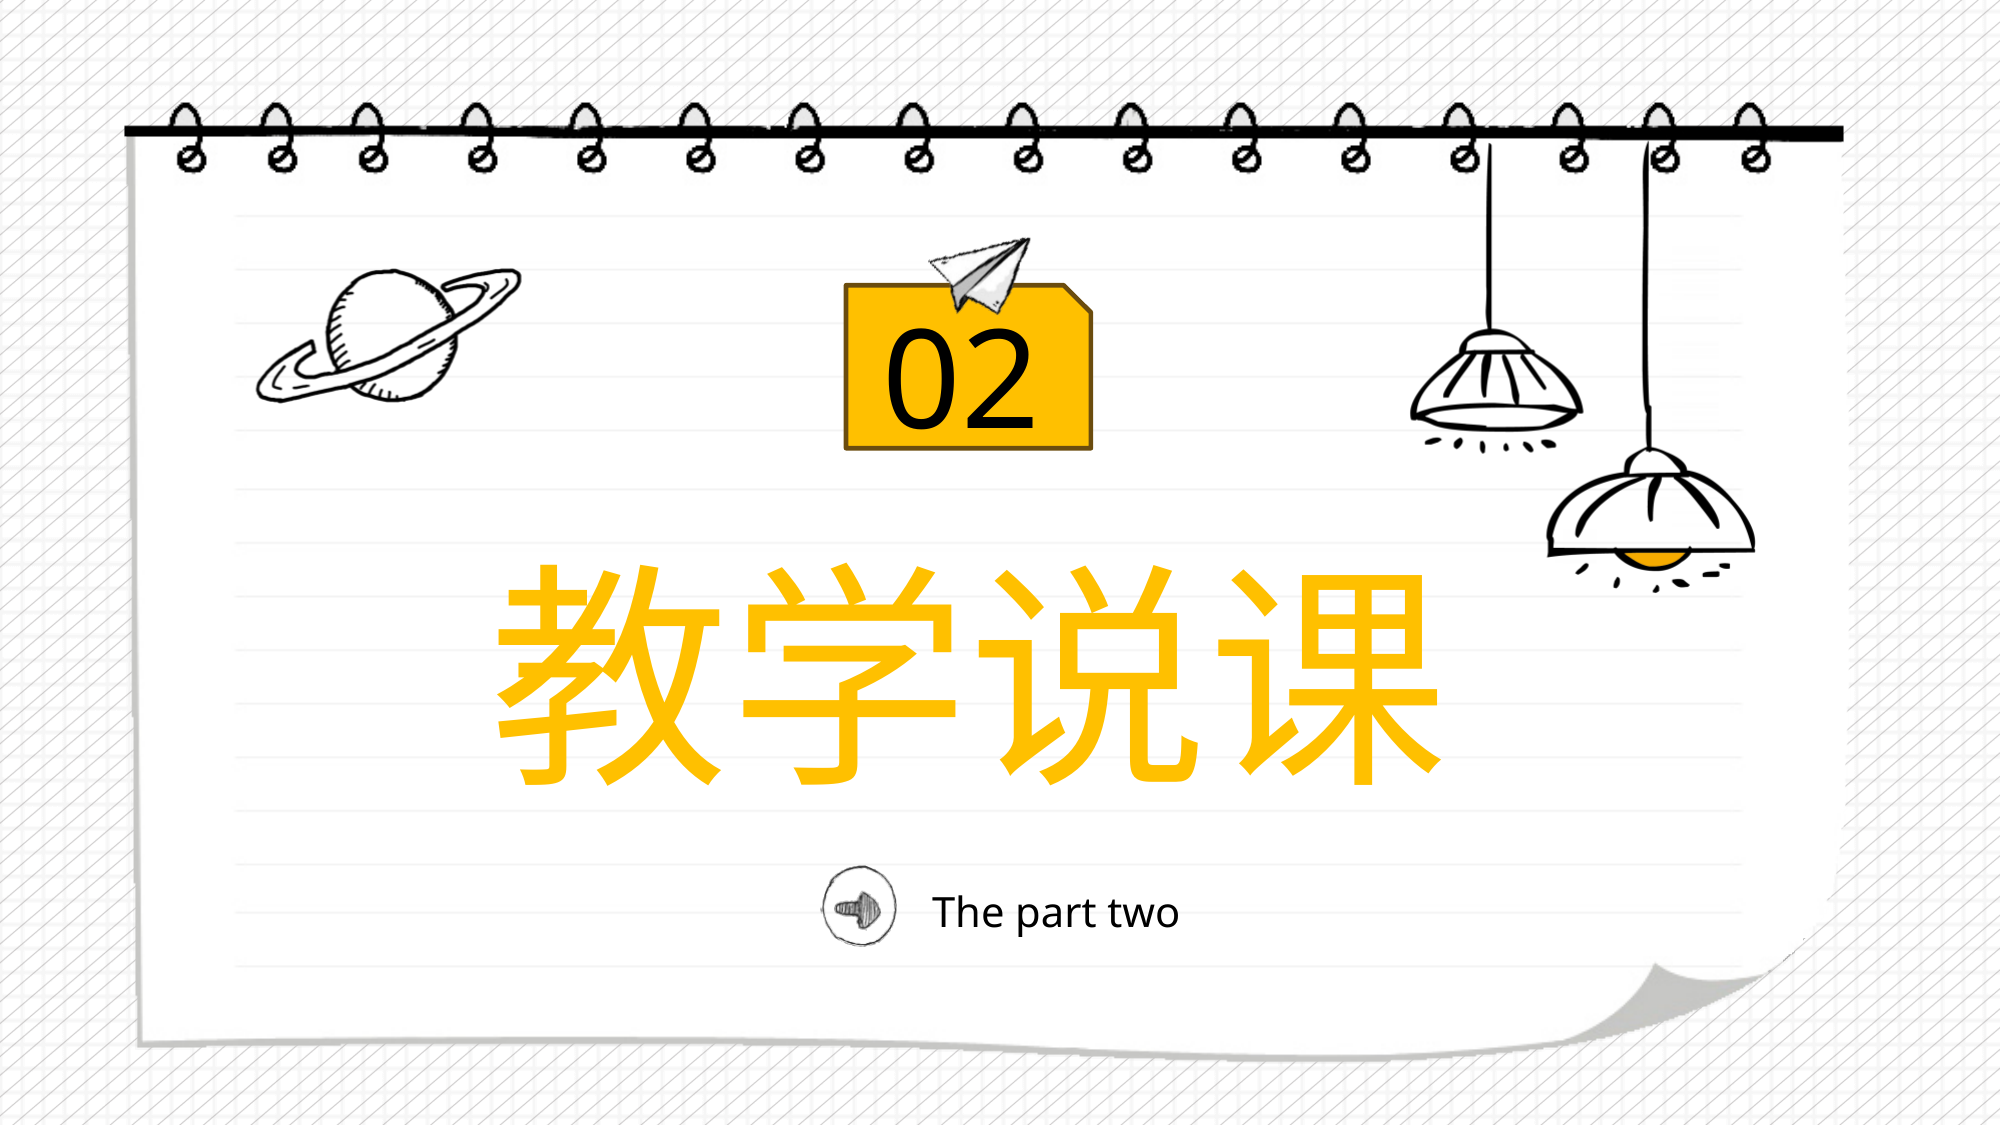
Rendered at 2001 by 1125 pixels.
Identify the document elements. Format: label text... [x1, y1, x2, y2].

picture [0, 0, 2000, 1125]
text_box 教学说课 [321, 519, 1616, 822]
text_box 02 [846, 285, 1091, 449]
text_box The part two [917, 878, 1352, 943]
